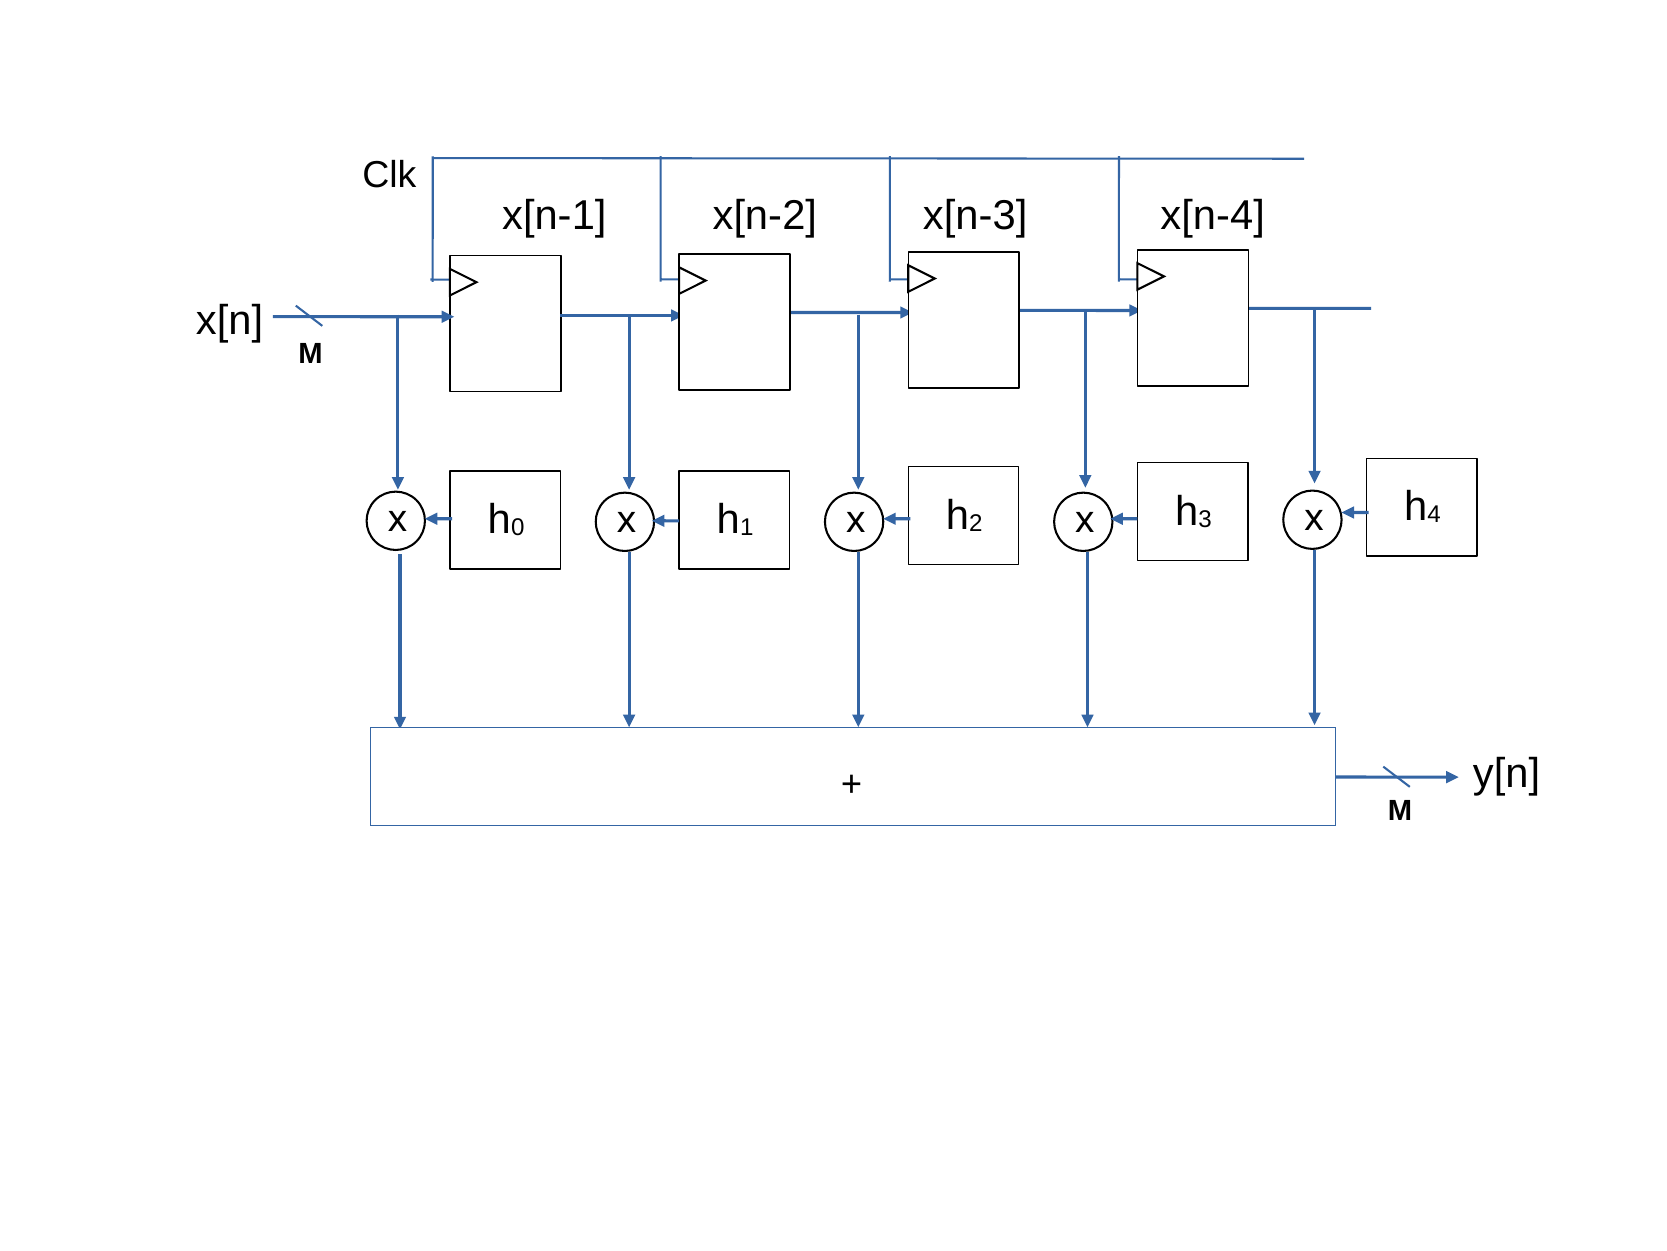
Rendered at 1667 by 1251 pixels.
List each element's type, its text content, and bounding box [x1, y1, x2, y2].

text_box [434, 512, 445, 525]
text_box y[n] [1472, 745, 1565, 807]
text_box [1308, 556, 1321, 725]
text_box [370, 727, 1336, 826]
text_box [1137, 249, 1249, 387]
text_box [595, 489, 655, 552]
text_box x[n-3] [922, 187, 1053, 248]
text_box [1366, 458, 1478, 557]
text_box [391, 314, 405, 481]
text_box x[n] [195, 292, 288, 353]
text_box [366, 488, 426, 551]
text_box [622, 559, 636, 727]
text_box [622, 314, 636, 482]
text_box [1283, 487, 1342, 550]
text_box M [1350, 785, 1450, 833]
text_box [892, 512, 903, 525]
text_box M [260, 327, 361, 376]
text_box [824, 489, 884, 552]
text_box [908, 251, 1020, 389]
text_box [852, 559, 865, 727]
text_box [449, 255, 562, 392]
text_box [1079, 312, 1092, 482]
text_box [393, 557, 407, 727]
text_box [678, 253, 791, 391]
text_box [399, 310, 444, 323]
text_box [1029, 304, 1132, 317]
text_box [678, 470, 790, 569]
text_box [1335, 770, 1459, 784]
text_box [630, 309, 674, 322]
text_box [908, 466, 1019, 565]
text_box x[n-1] [502, 187, 632, 248]
text_box [1350, 506, 1361, 519]
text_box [1137, 462, 1249, 561]
text_box + [834, 753, 869, 812]
text_box [1308, 308, 1321, 480]
text_box [798, 306, 903, 319]
text_box [1081, 559, 1094, 727]
text_box [852, 314, 865, 482]
text_box x[n-4] [1160, 187, 1290, 248]
text_box x[n-2] [712, 187, 842, 248]
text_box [449, 470, 561, 569]
text_box Clk [362, 150, 473, 228]
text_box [1053, 489, 1113, 552]
